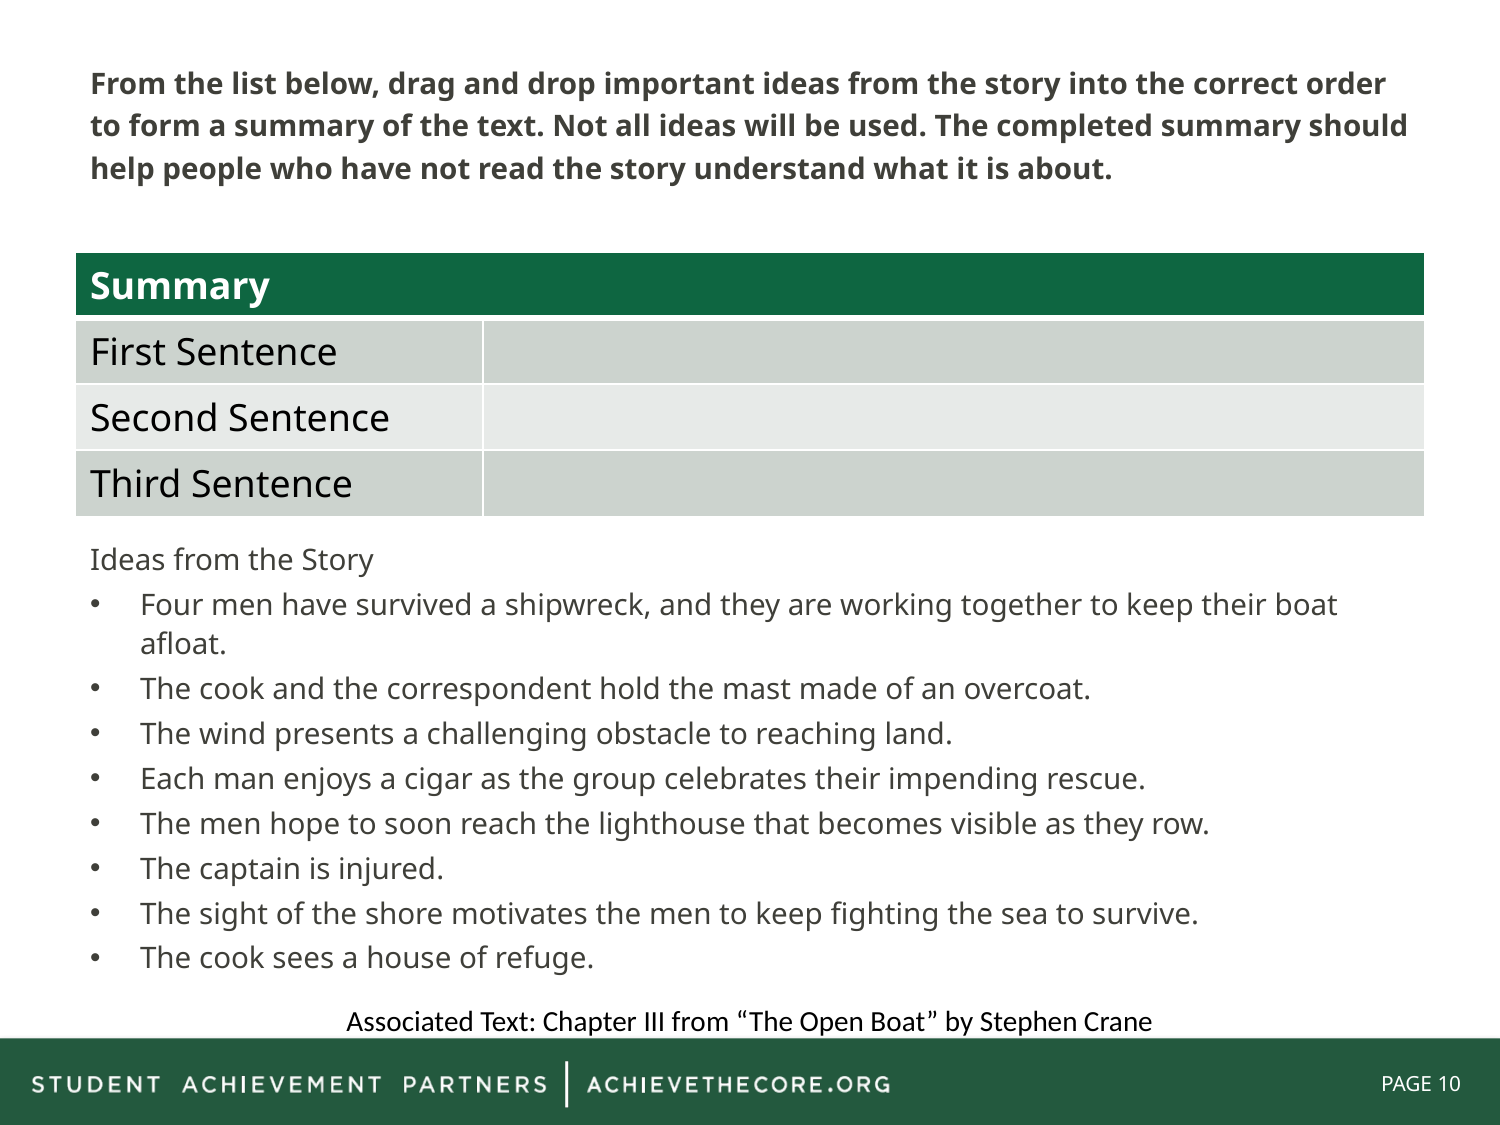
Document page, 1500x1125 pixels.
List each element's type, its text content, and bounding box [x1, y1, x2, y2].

table_cell Second Sentence [76, 385, 482, 449]
table_cell Third Sentence [76, 451, 482, 516]
list From the list below, drag and drop important ideas from the story into the correct order to form a summary of the text. Not all ideas will be used. The completed summary should help people who have not read the story understand what it is about. Ideas from the Story Four men have survived a shipwreck, and they are working together to keep their boat afloat. The cook and the correspondent hold the mast made of an overcoat. The wind presents a challenging obstacle to reaching land. Each man enjoys a cigar as the group celebrates their impending rescue. The men hope to soon reach the lighthouse that becomes visible as they row. The captain is injured. The sight of the shore motivates the men to keep fighting the sea to survive. The cook sees a house of refuge. [75, 50, 1425, 251]
table_cell [484, 385, 1424, 449]
text_box Associated Text: Chapter III from “The Open Boat” by Stephen Crane [74, 994, 1425, 1045]
table_cell First Sentence [76, 321, 482, 383]
table_header Summary [76, 253, 1424, 315]
table_cell [484, 321, 1424, 383]
table_cell [484, 451, 1424, 516]
list From the list below, drag and drop important ideas from the story into the correct order to form a summary of the text. Not all ideas will be used. The completed summary should help people who have not read the story understand what it is about. Ideas from the Story Four men have survived a shipwreck, and they are working together to keep their boat afloat. The cook and the correspondent hold the mast made of an overcoat. The wind presents a challenging obstacle to reaching land. Each man enjoys a cigar as the group celebrates their impending rescue. The men hope to soon reach the lighthouse that becomes visible as they row. The captain is injured. The sight of the shore motivates the men to keep fighting the sea to survive. The cook sees a house of refuge. [75, 517, 1425, 994]
